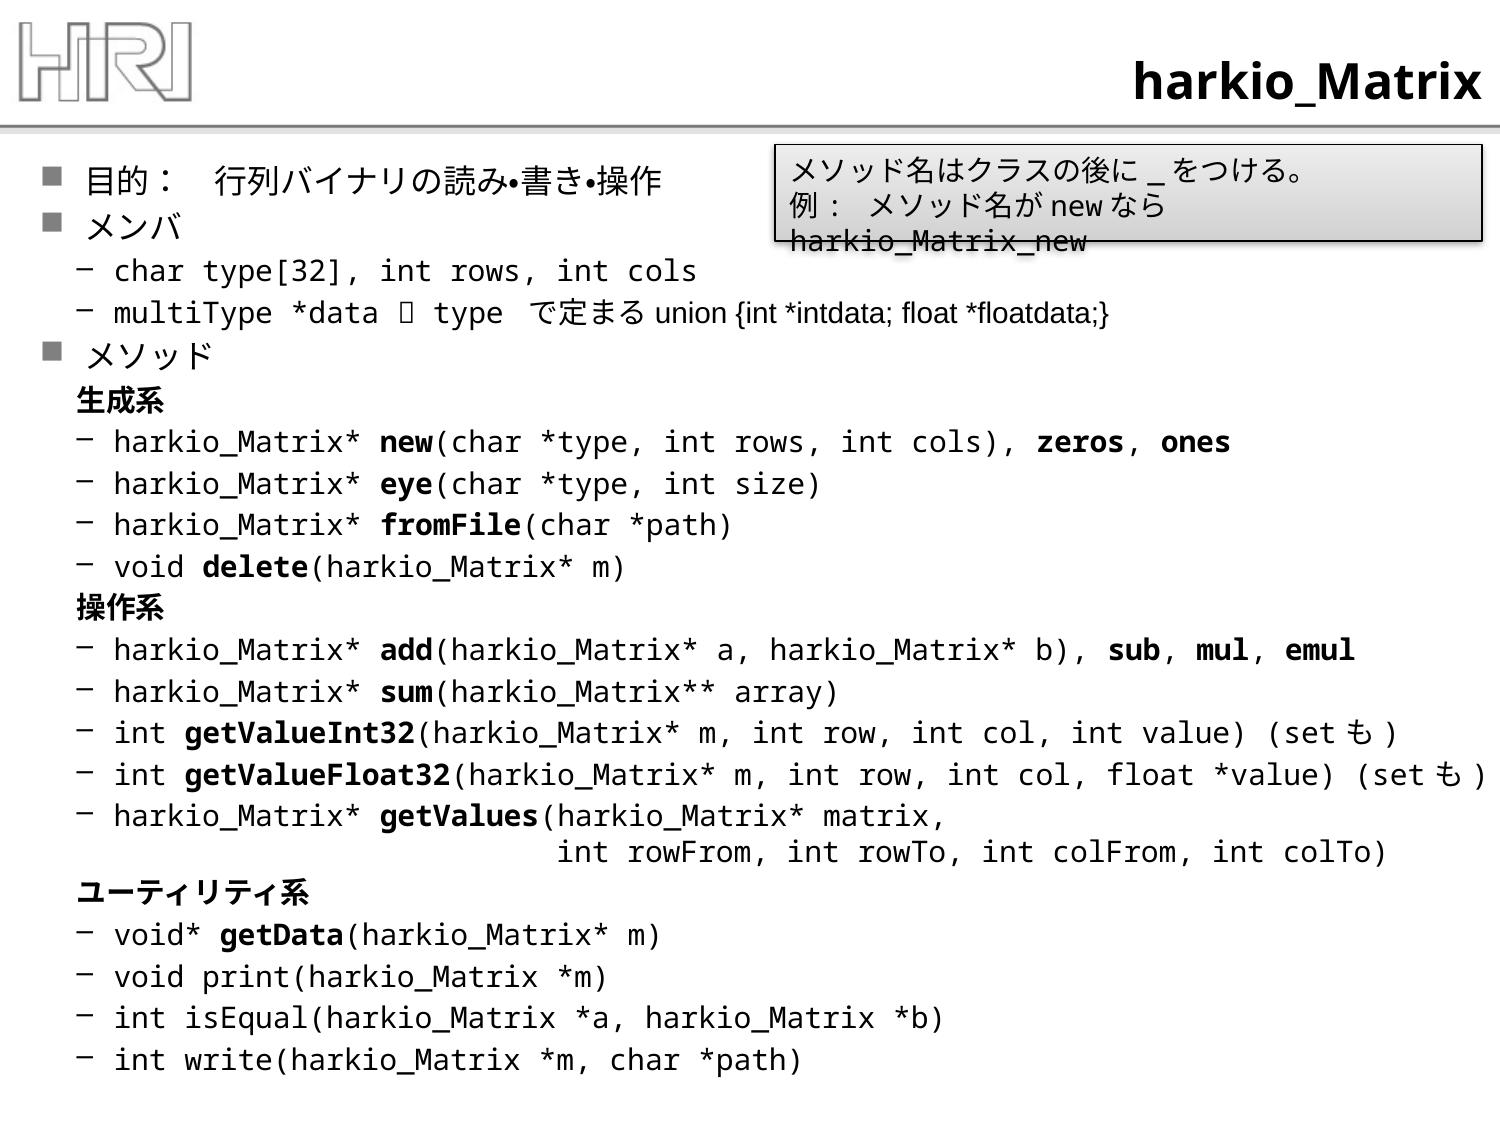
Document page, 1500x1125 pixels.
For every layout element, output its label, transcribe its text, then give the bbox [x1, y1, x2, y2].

text_box メソッド名はクラスの後に_をつける。 例: メソッド名がnewなら harkio_Matrix_new [774, 144, 1483, 242]
list 目的： 行列バイナリの読み・書き・操作 メンバ char type[32], int rows, int cols multiType *data  type で定まるunion {int *intdata; float *floatdata;} メソッド 生成系 harkio_Matrix* new(char *type, int rows, int cols), zeros, ones harkio_Matrix* eye(char *type, int size) harkio_Matrix* fromFile(char *path) void delete(harkio_Matrix* m) 操作系 harkio_Matrix* add(harkio_Matrix* a, harkio_Matrix* b), sub, mul, emul harkio_Matrix* sum(harkio_Matrix** array) int getValueInt32(harkio_Matrix* m, int row, int col, int value) (setも) int getValueFloat32(harkio_Matrix* m, int row, int col, float *value) (setも) harkio_Matrix* getValues(harkio_Matrix* matrix, int rowFrom, int rowTo, int colFrom, int colTo) ユーティリティ系 void* getData(harkio_Matrix* m) void print(harkio_Matrix *m) int isEqual(harkio_Matrix *a, harkio_Matrix *b) int write(harkio_Matrix *m, char *path) [17, 160, 1500, 1059]
picture [0, 0, 1500, 134]
title harkio_Matrix [300, 0, 1483, 126]
